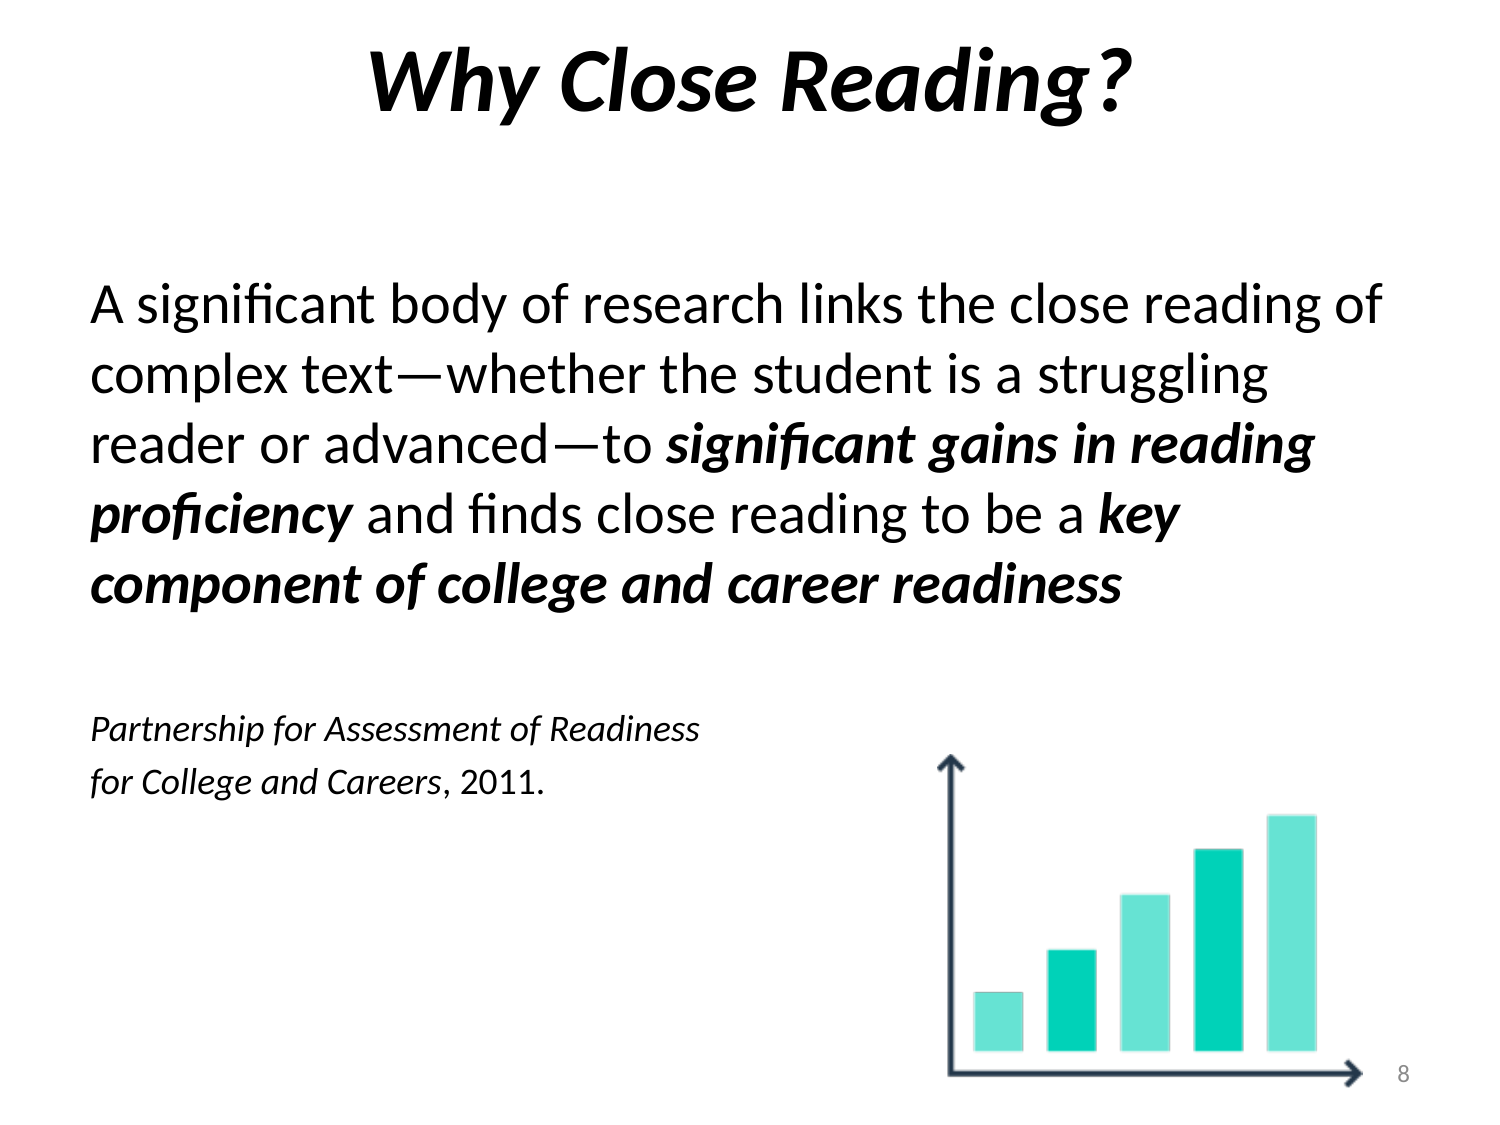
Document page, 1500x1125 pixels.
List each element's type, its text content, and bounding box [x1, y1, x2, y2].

title Why Close Reading? [75, 0, 1425, 188]
slide_number 8 [1074, 1042, 1425, 1103]
picture [937, 753, 1363, 1090]
list A significant body of research links the close reading of complex text—whether the student is a struggling reader or advanced—to significant gains in reading proficiency and finds close reading to be a key component of college and career readiness Partnership for Assessment of Readiness for College and Careers, 2011. [75, 257, 1438, 958]
